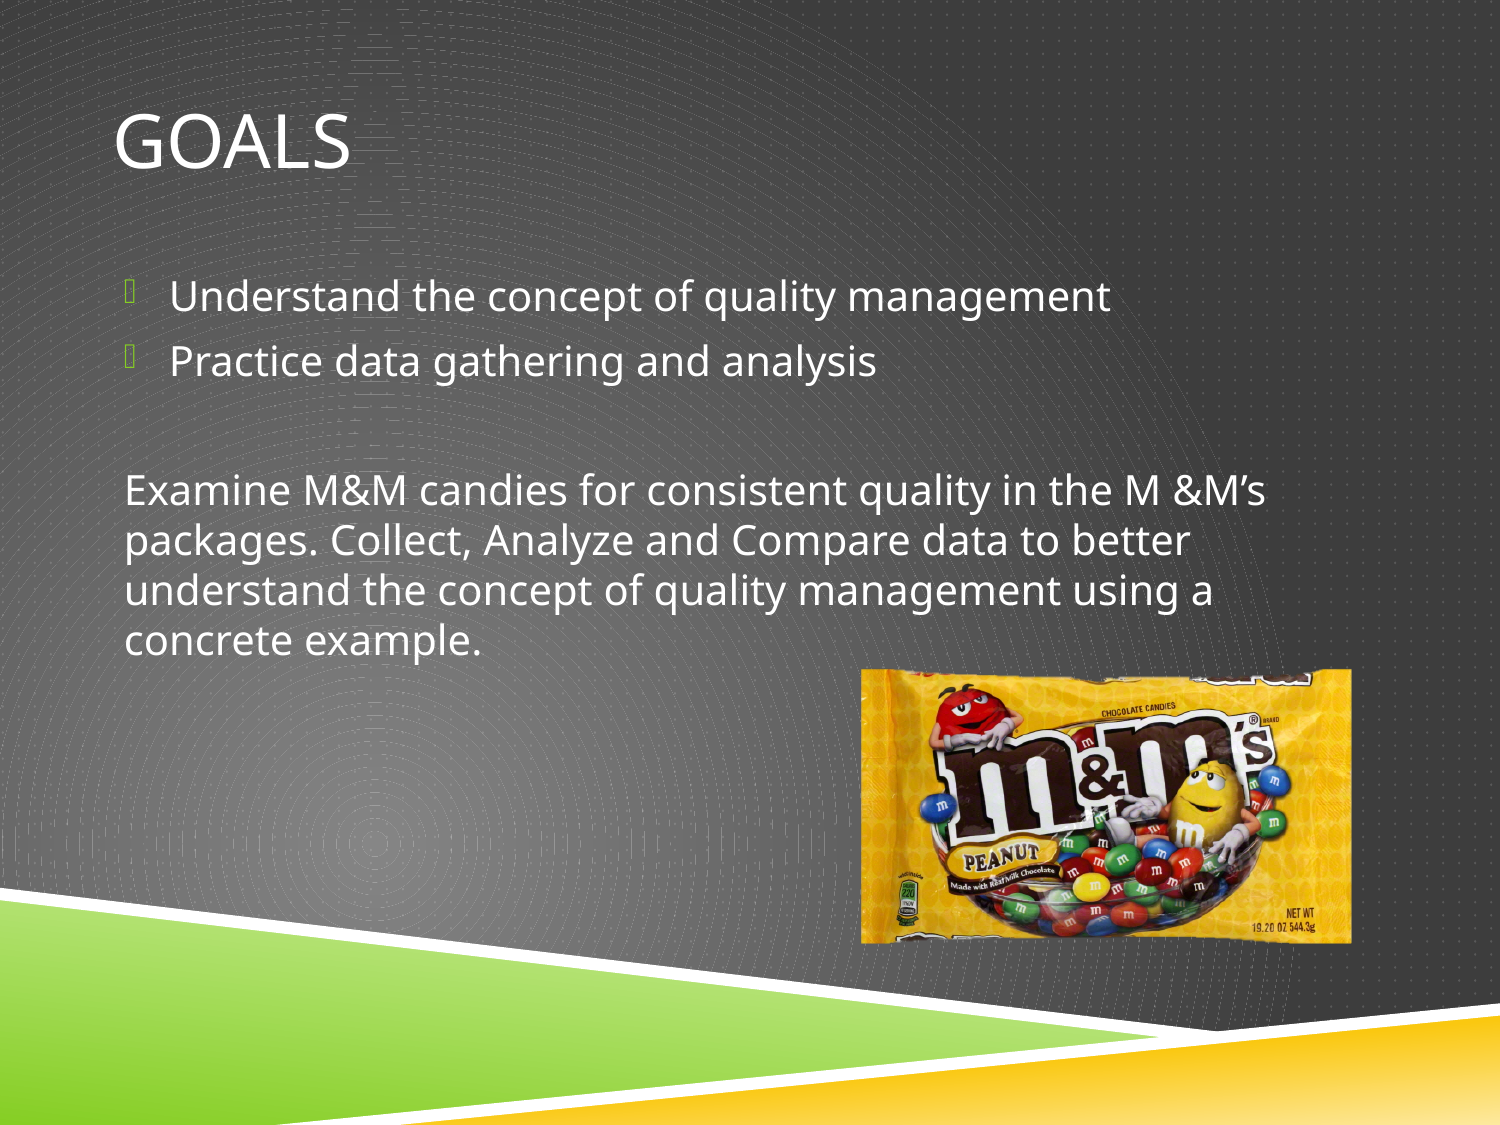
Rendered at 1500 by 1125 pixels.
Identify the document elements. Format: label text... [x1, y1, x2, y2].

title GOALS [112, 45, 1388, 233]
list Understand the concept of quality management Practice data gathering and analysis Examine M&M candies for consistent quality in the M &M’s packages. Collect, Analyze and Compare data to better understand the concept of quality management using a concrete example. [112, 262, 1388, 875]
picture [849, 549, 1363, 1063]
